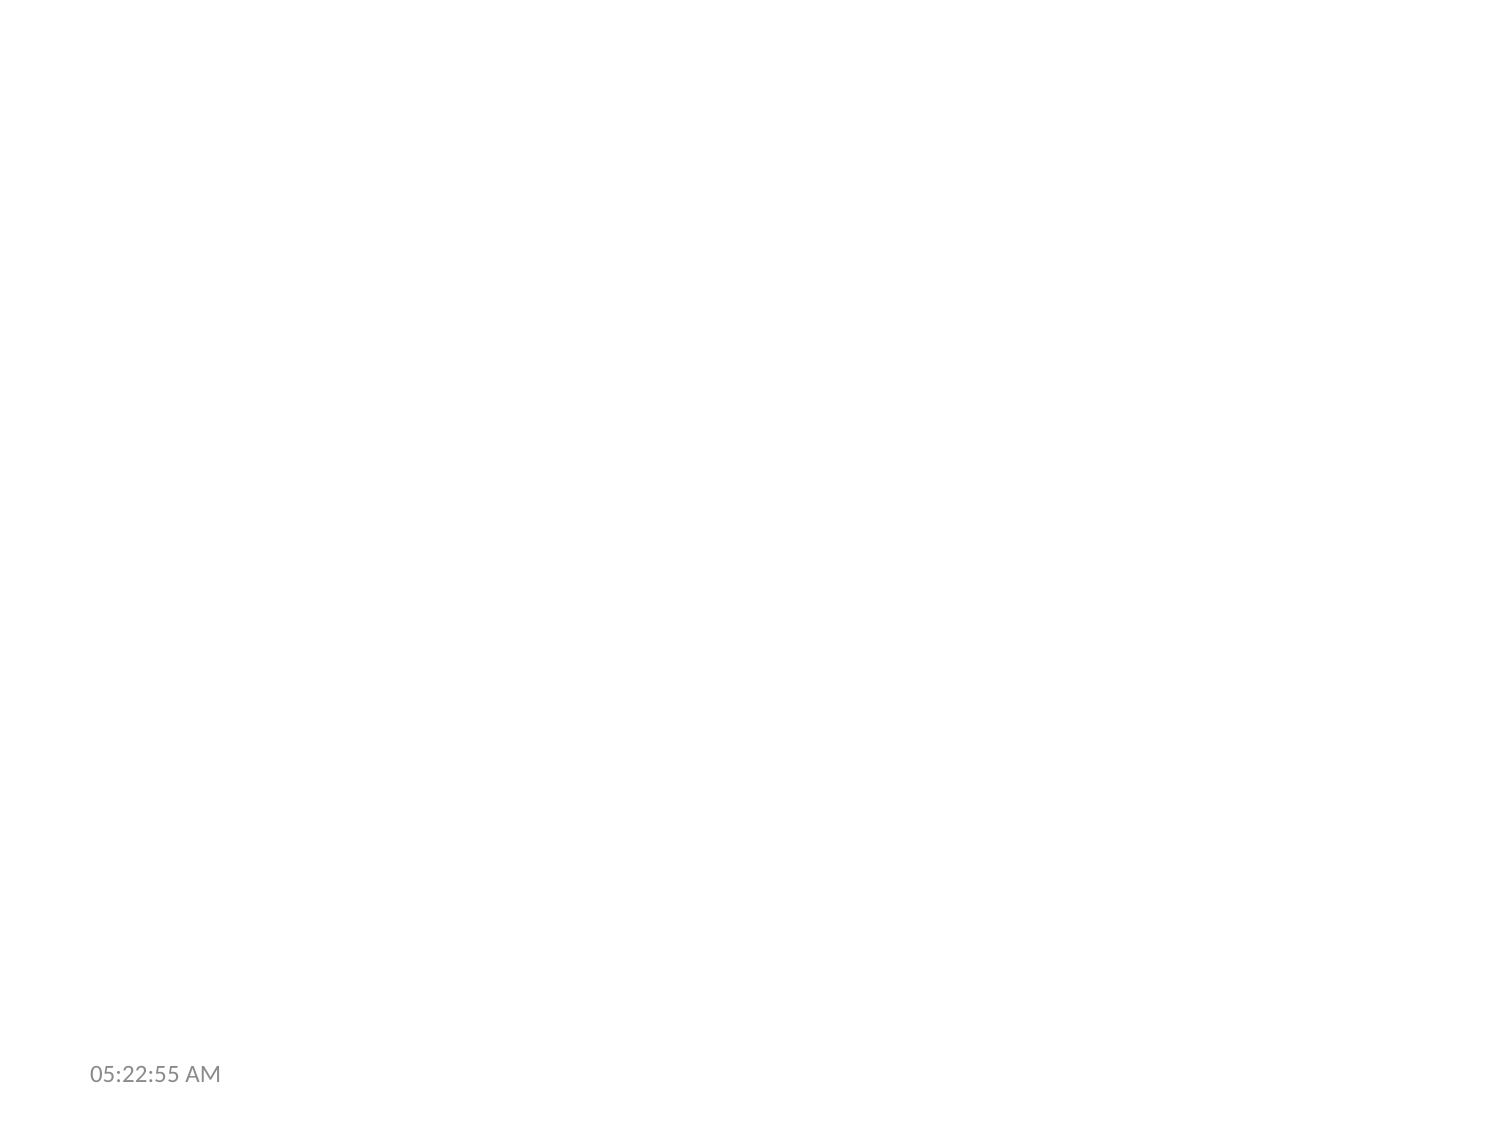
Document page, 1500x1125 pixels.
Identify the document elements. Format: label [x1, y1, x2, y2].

slide_number [75, 1042, 425, 1103]
